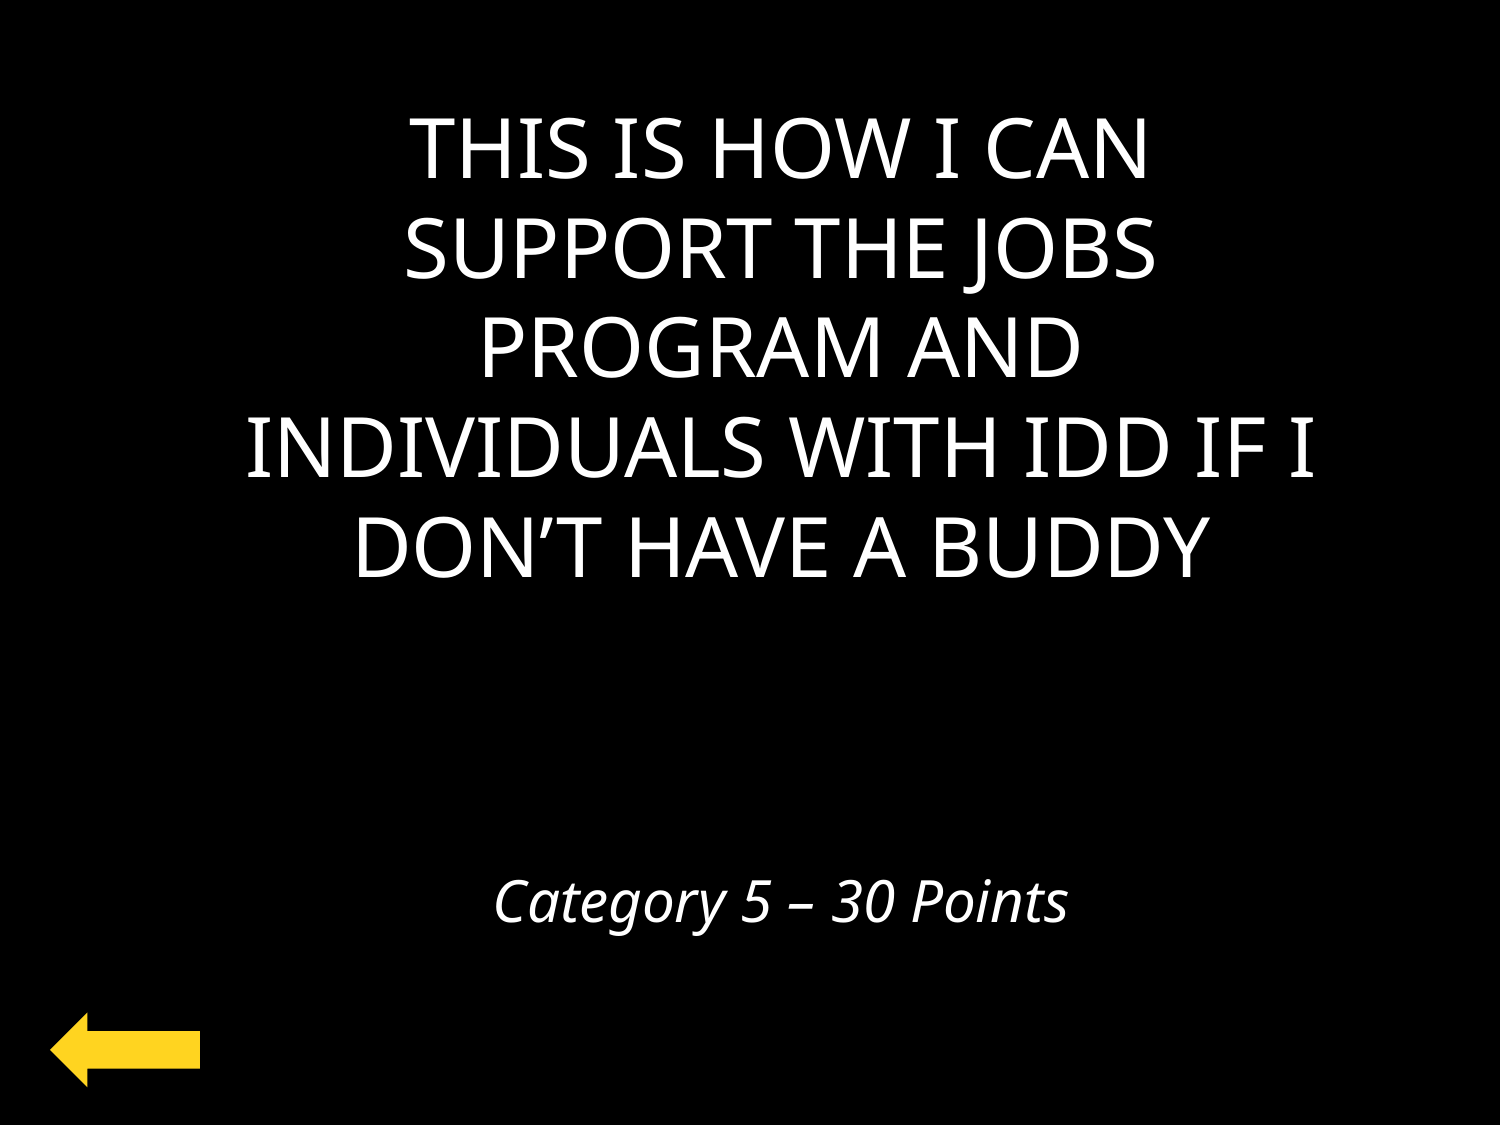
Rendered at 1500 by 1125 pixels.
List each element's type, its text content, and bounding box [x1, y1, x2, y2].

text_box THIS IS HOW I CAN SUPPORT THE JOBS PROGRAM AND INDIVIDUALS WITH IDD IF I DON’T HAVE A BUDDY Category 5 – 30 Points [224, 87, 1338, 942]
text_box [49, 1012, 200, 1088]
